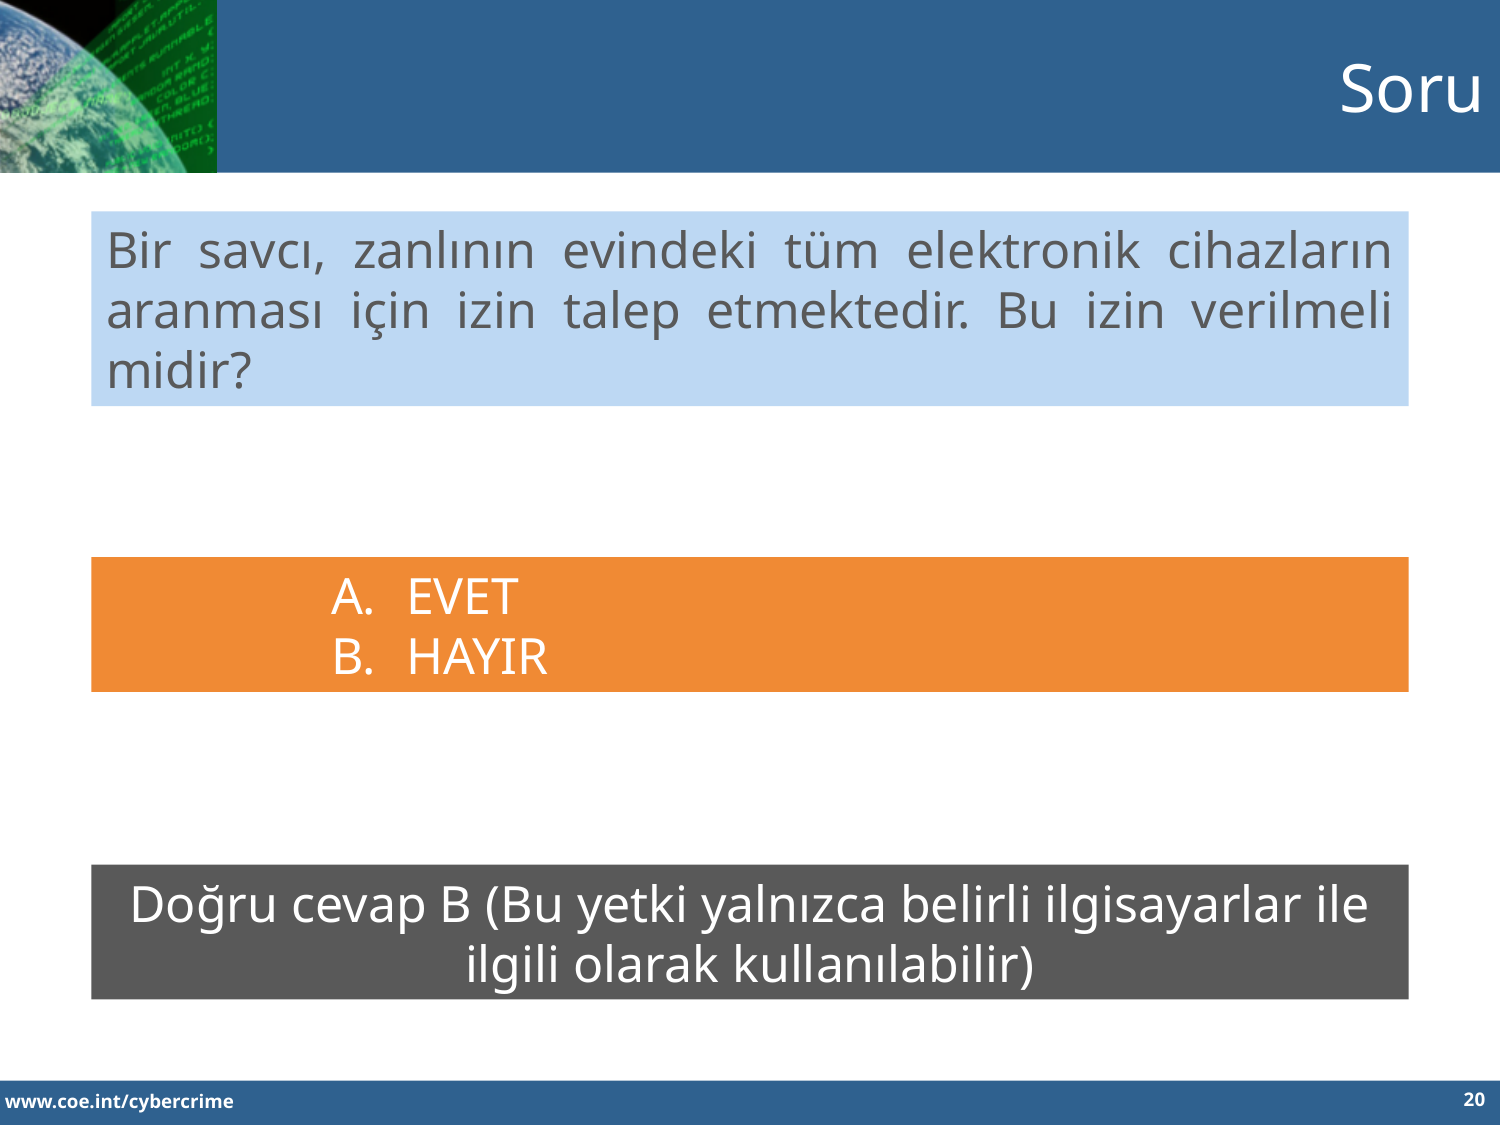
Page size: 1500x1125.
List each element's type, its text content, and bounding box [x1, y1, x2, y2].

text_box EVET HAYIR [91, 557, 1409, 692]
text_box Doğru cevap B (Bu yetki yalnızca belirli ilgisayarlar ile ilgili olarak kullanılabilir) [91, 864, 1409, 1000]
text_box Soru [329, 9, 1500, 162]
text_box Bir savcı, zanlının evindeki tüm elektronik cihazların aranması için izin talep etmektedir. Bu izin verilmeli midir? [91, 211, 1409, 407]
picture [0, 1, 217, 173]
